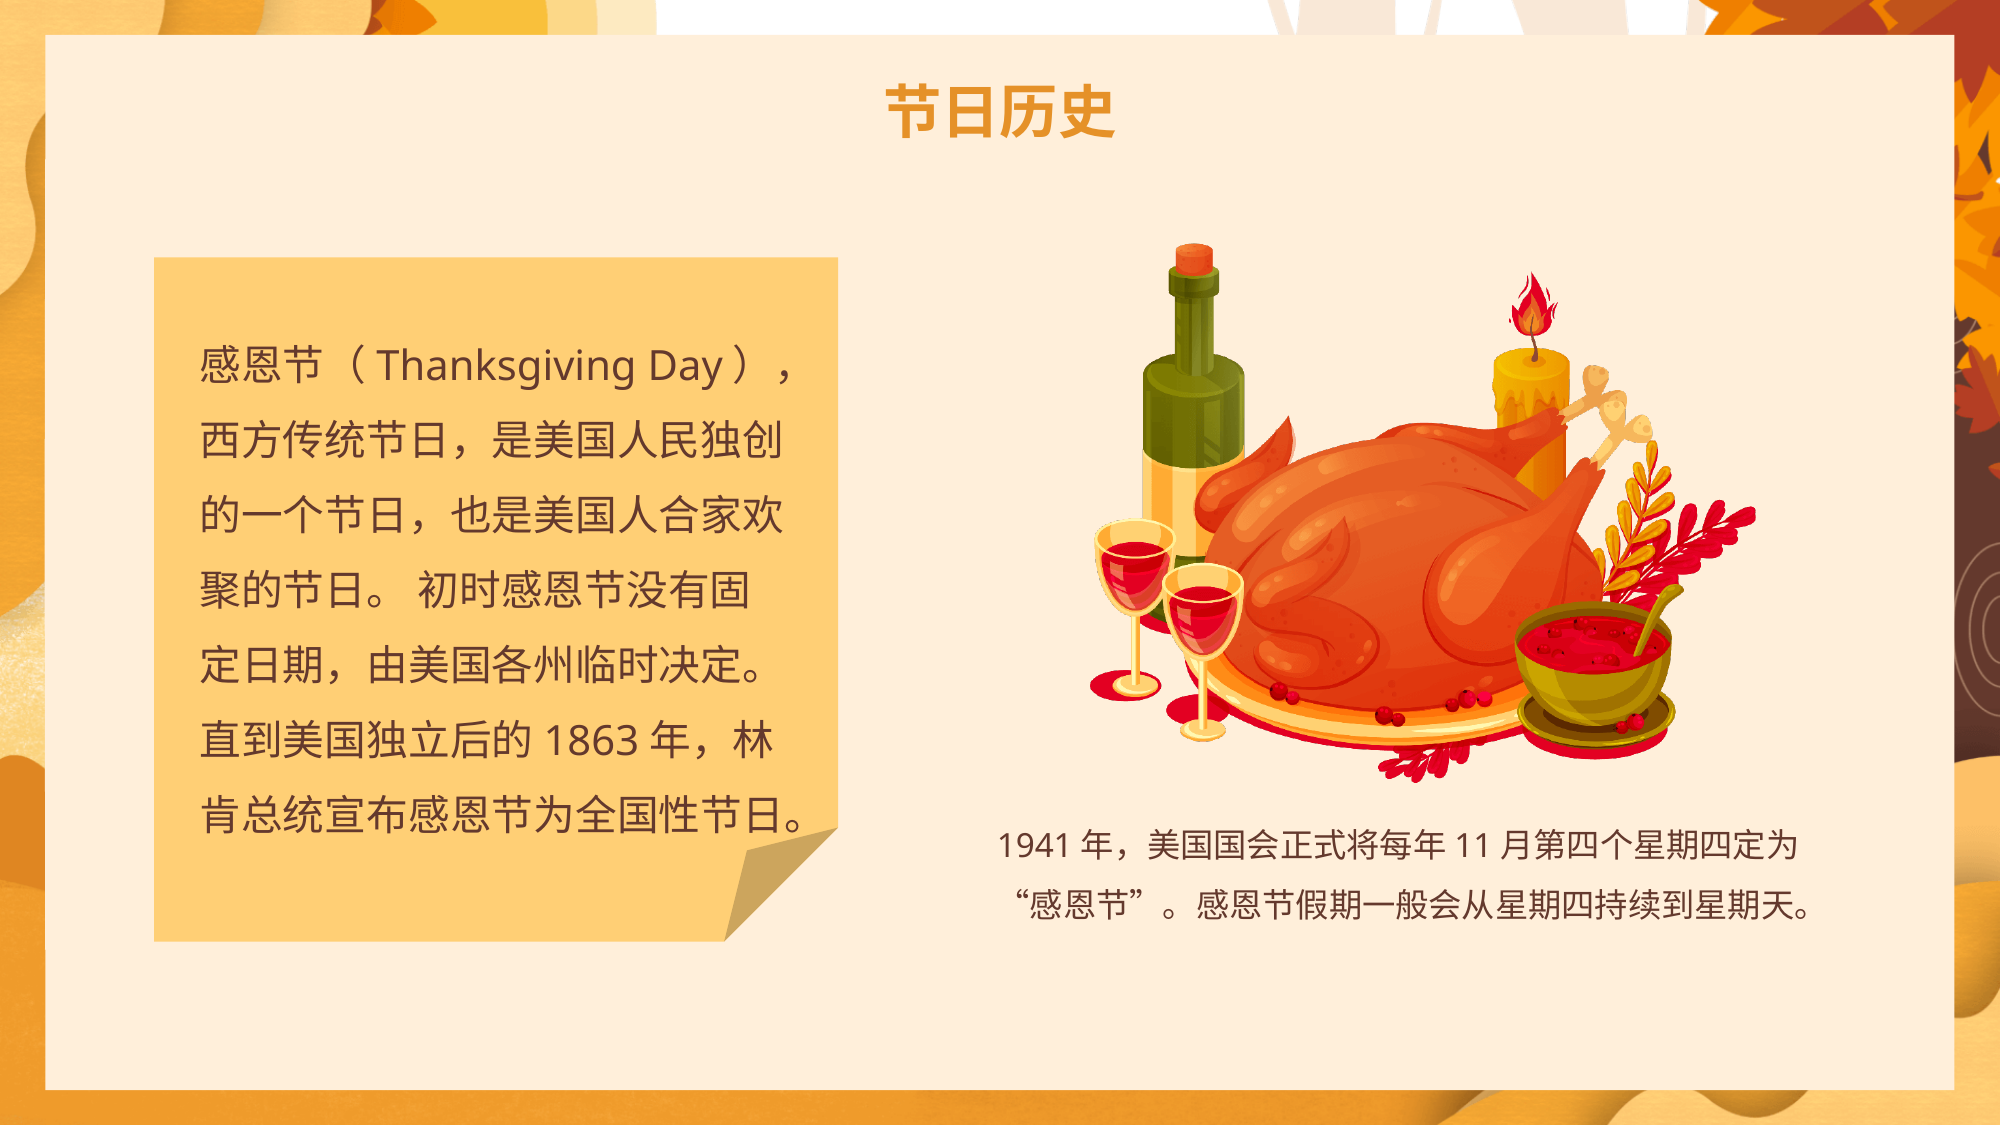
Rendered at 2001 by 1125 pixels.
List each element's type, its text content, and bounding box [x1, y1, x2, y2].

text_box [154, 257, 839, 942]
picture [0, 0, 2000, 1125]
text_box 1941年，美国国会正式将每年11月第四个星期四定为“感恩节”。感恩节假期一般会从星期四持续到星期天。 [982, 797, 1877, 932]
text_box 节日历史 [868, 67, 1132, 153]
